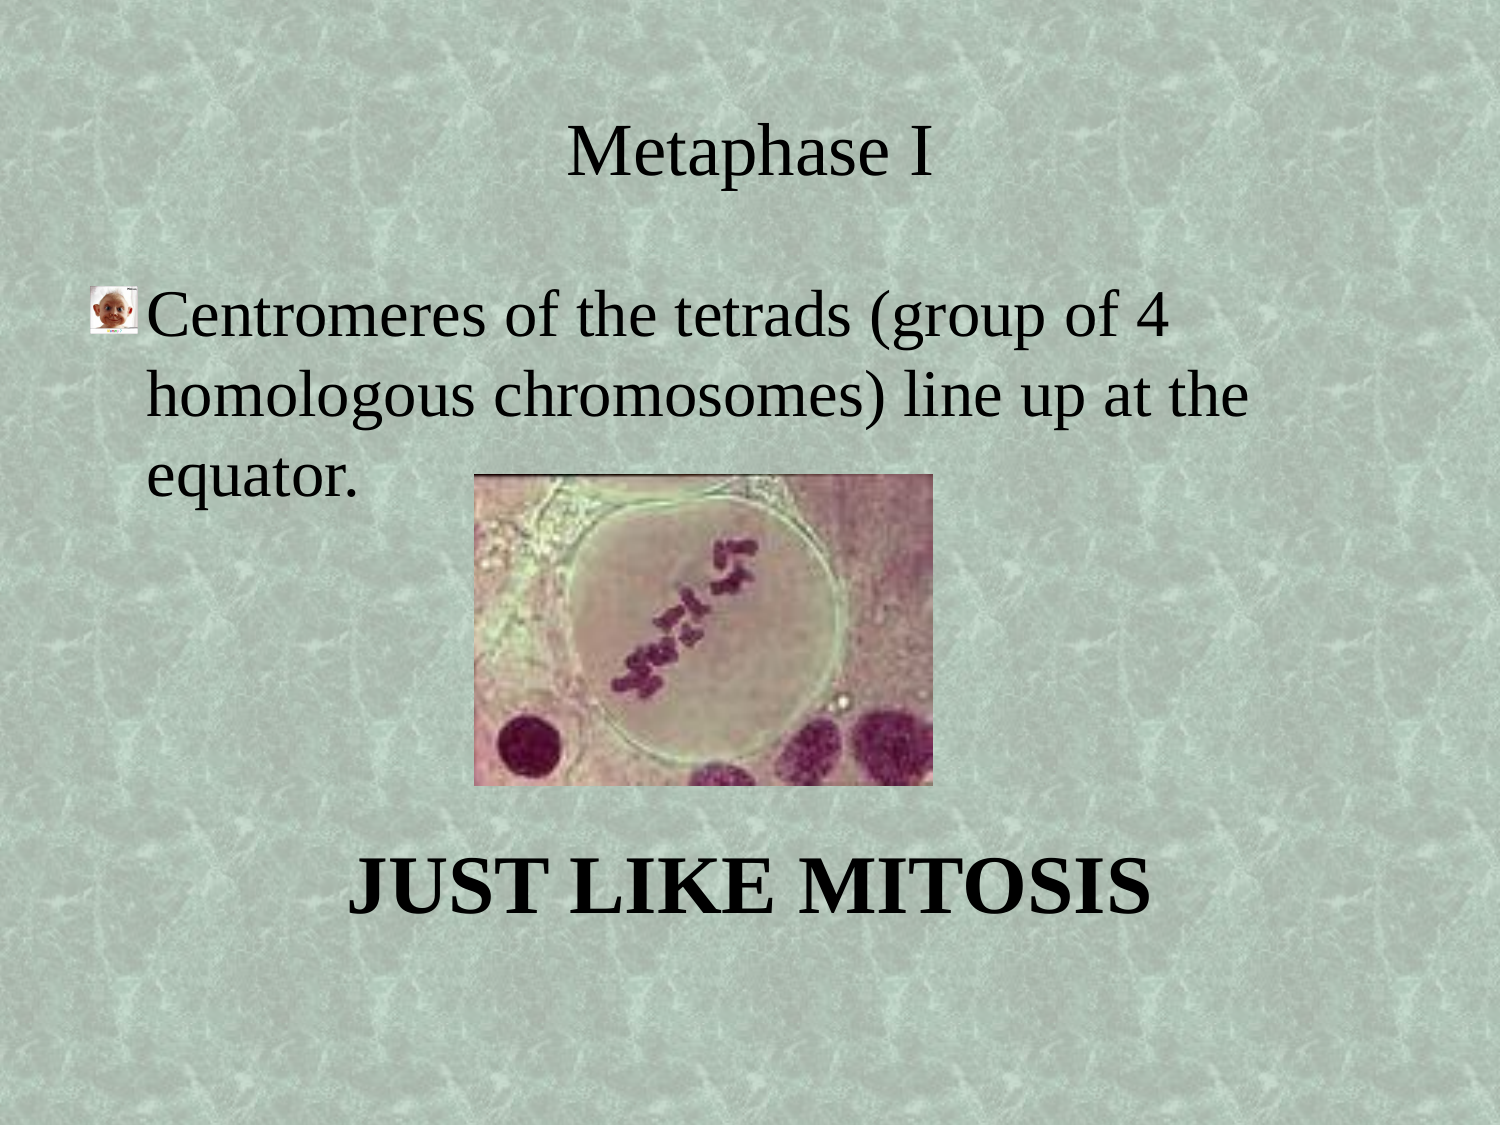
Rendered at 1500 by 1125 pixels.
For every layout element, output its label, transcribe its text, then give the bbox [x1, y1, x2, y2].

picture [90, 286, 138, 334]
picture [474, 474, 933, 786]
title Metaphase I [75, 45, 1425, 233]
list Centromeres of the tetrads (group of 4 homologous chromosomes) line up at the equator. JUST LIKE MITOSIS [75, 262, 1425, 1005]
